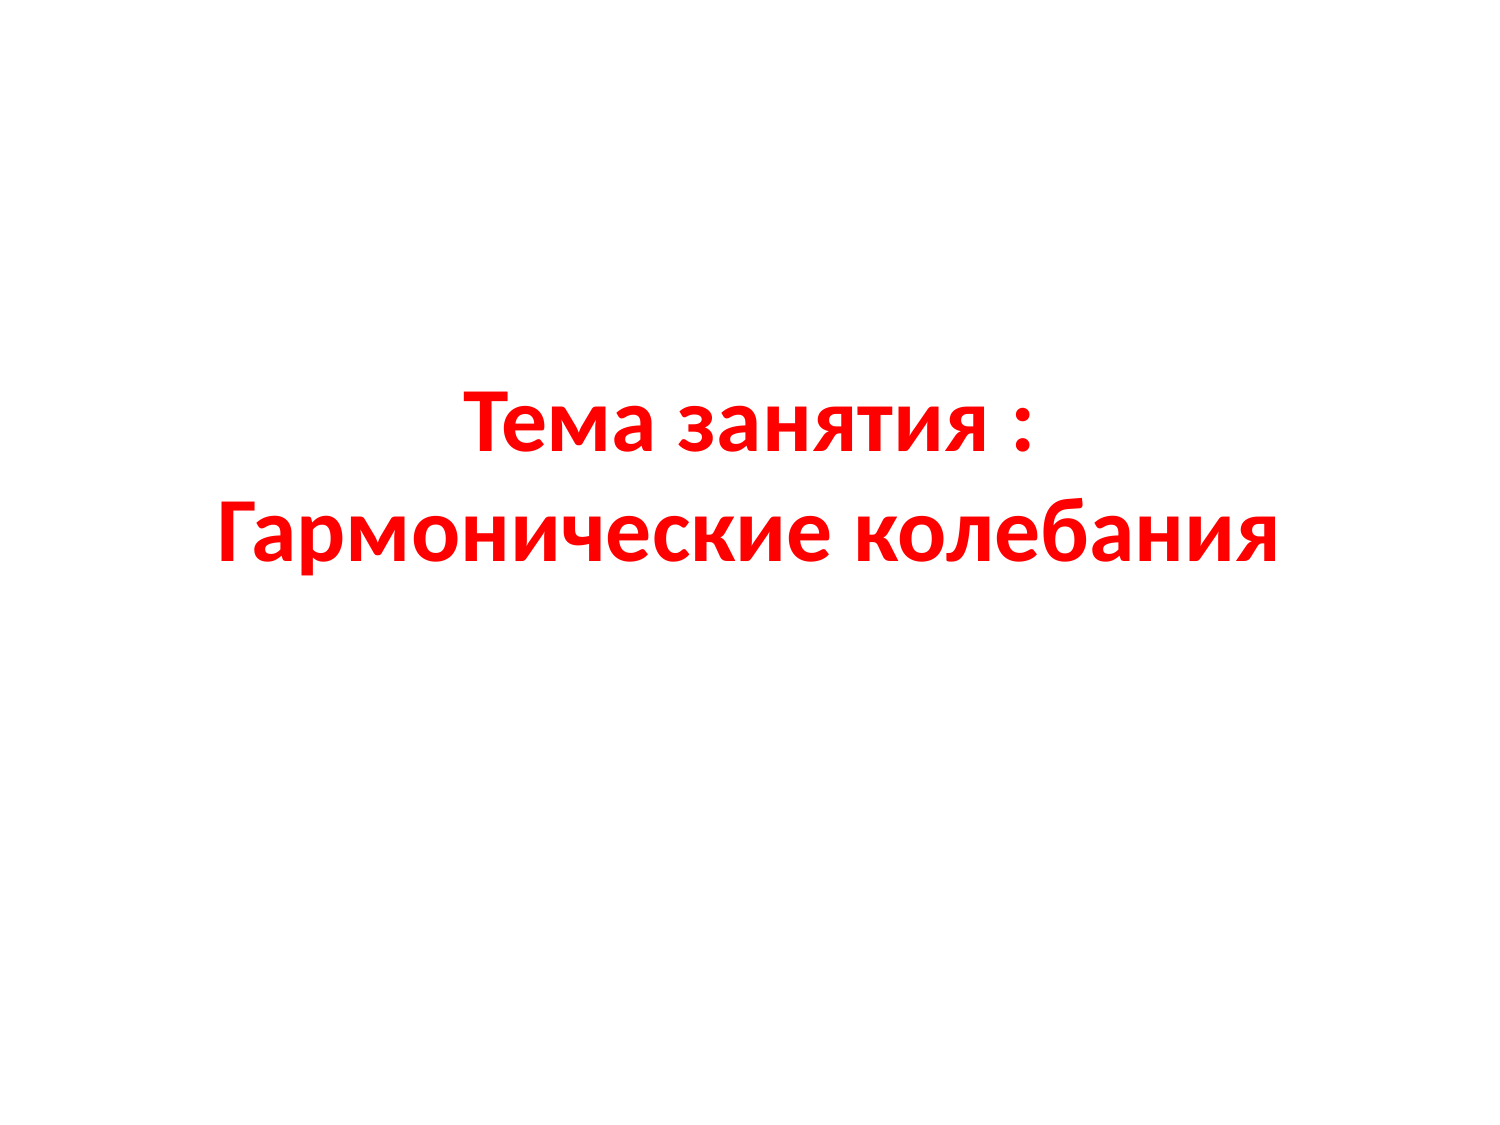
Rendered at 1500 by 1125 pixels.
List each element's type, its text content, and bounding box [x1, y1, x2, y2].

title Тема занятия : Гармонические колебания [112, 349, 1388, 591]
